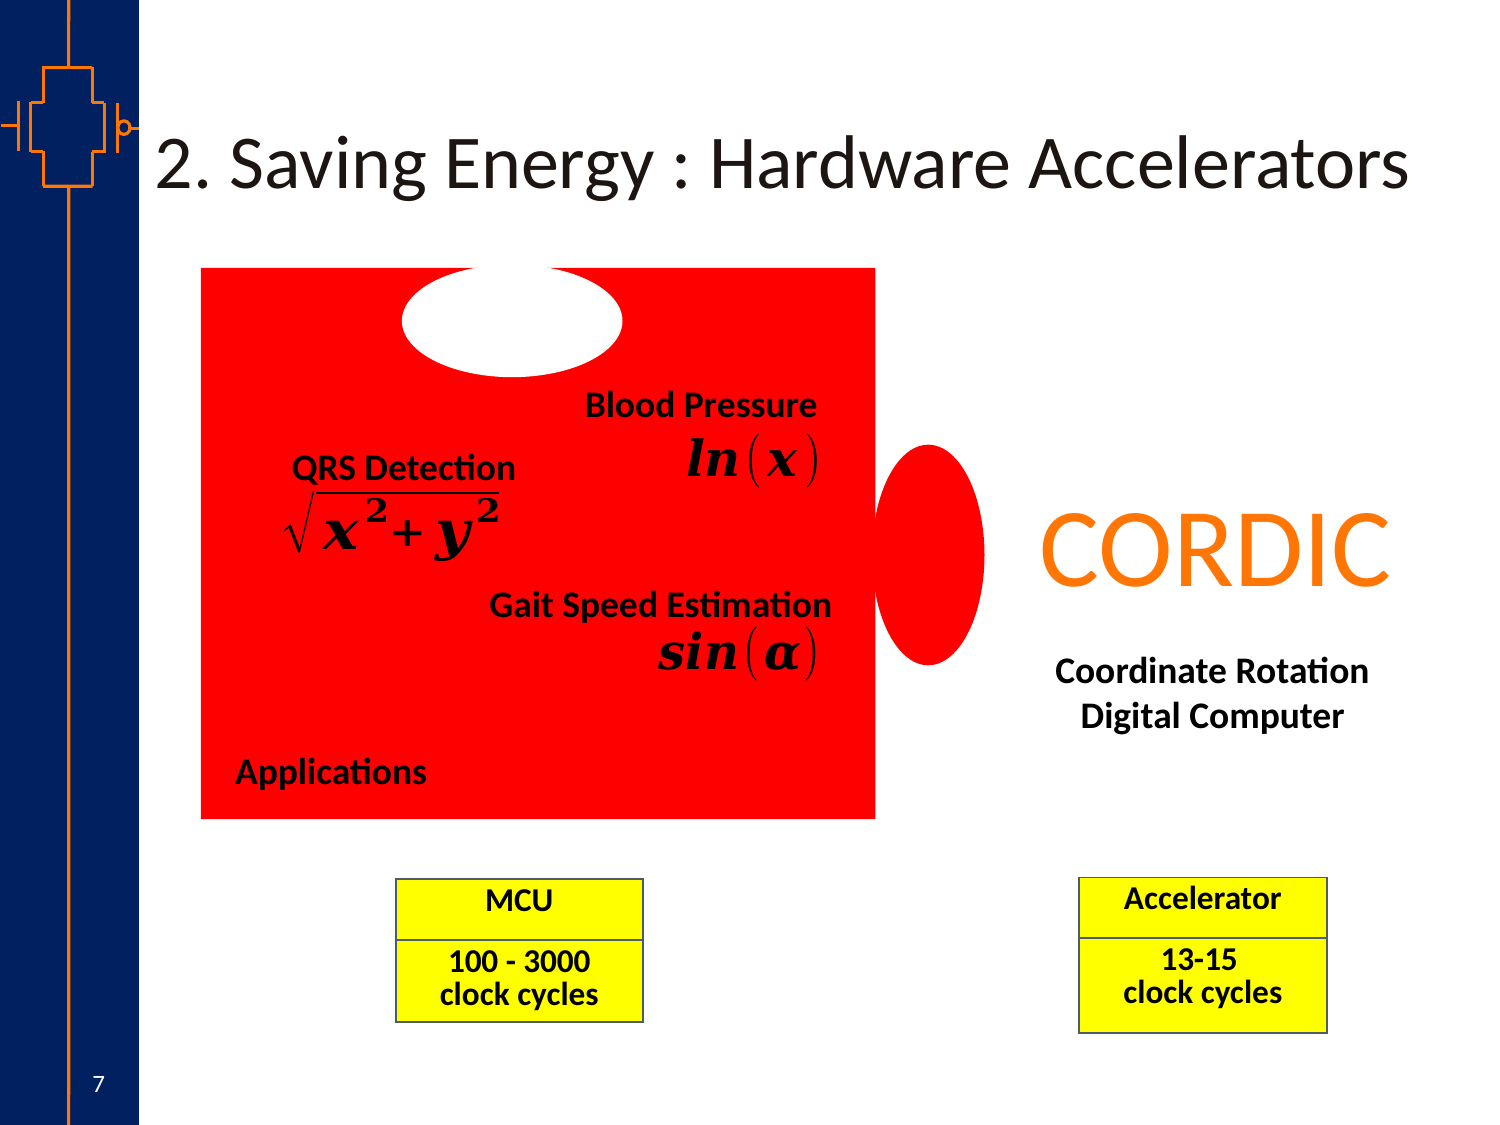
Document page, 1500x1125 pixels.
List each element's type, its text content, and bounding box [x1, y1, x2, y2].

table_header Accelerator [1080, 878, 1326, 937]
table_cell 100 - 3000 clock cycles [397, 941, 642, 1021]
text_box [200, 264, 985, 820]
table_cell 13-15 clock cycles [1080, 939, 1326, 1032]
title 2. Saving Energy : Hardware Accelerators [139, 24, 1500, 212]
text_box CORDIC [1024, 466, 1407, 617]
text_box Coordinate Rotation Digital Computer [1016, 638, 1409, 744]
slide_number 7 [77, 1052, 140, 1113]
table_header MCU [397, 880, 642, 939]
